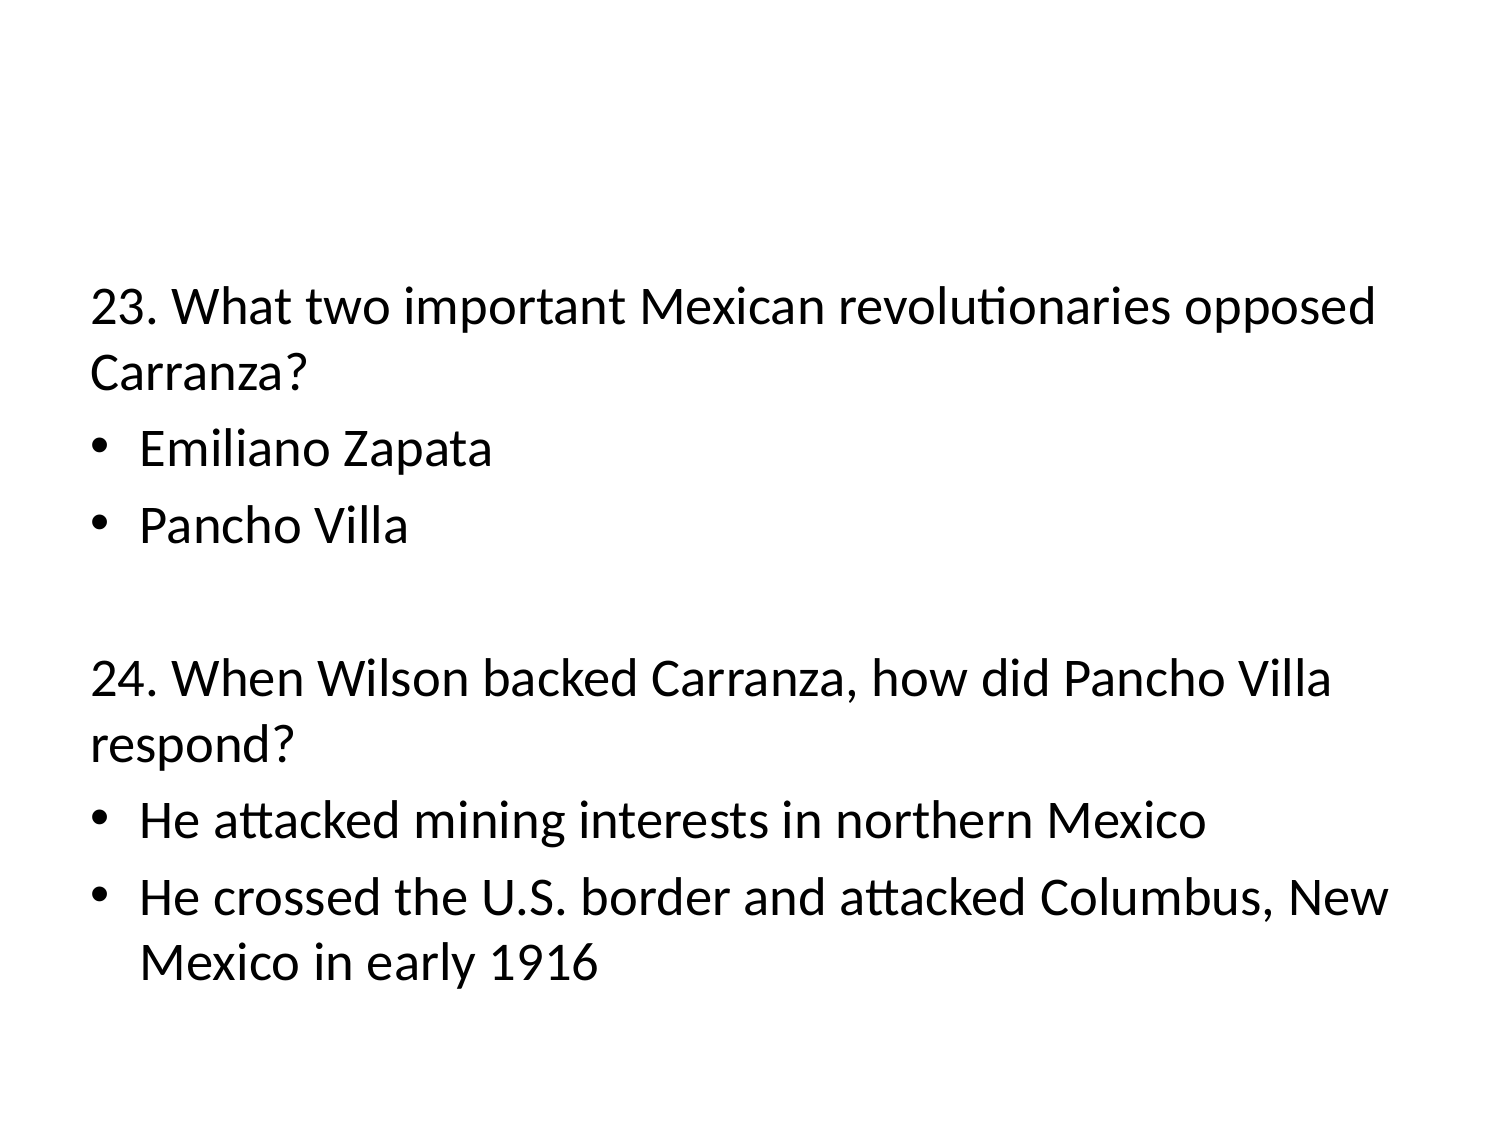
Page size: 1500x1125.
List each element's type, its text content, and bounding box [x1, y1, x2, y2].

list 23. What two important Mexican revolutionaries opposed Carranza? Emiliano Zapata Pancho Villa 24. When Wilson backed Carranza, how did Pancho Villa respond? He attacked mining interests in northern Mexico He crossed the U.S. border and attacked Columbus, New Mexico in early 1916 [75, 262, 1425, 1005]
